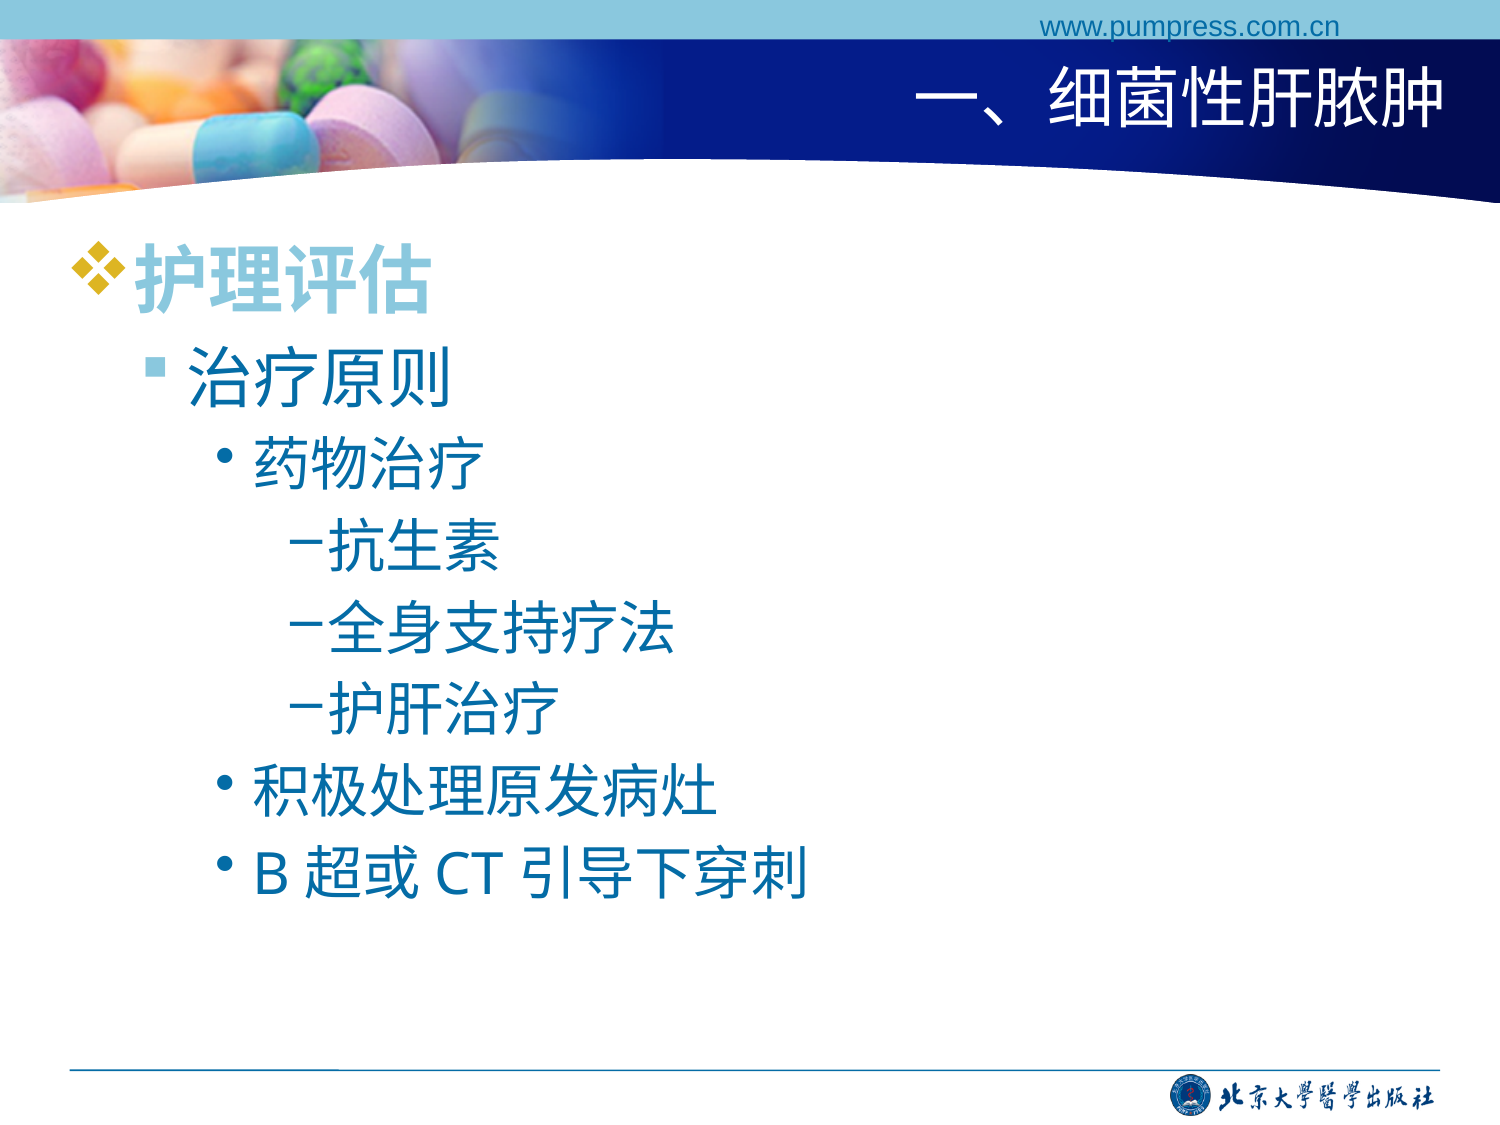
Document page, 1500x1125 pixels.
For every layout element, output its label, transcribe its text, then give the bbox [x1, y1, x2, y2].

list 护理评估 治疗原则 药物治疗 抗生素 全身支持疗法 护肝治疗 积极处理原发病灶 B超或CT引导下穿刺 [49, 224, 1463, 1026]
title 一、细菌性肝脓肿 [137, 49, 1463, 143]
slide_number www.pumpress.com.cn [1025, 0, 1463, 38]
picture [0, 40, 1500, 203]
picture [1170, 1074, 1436, 1118]
